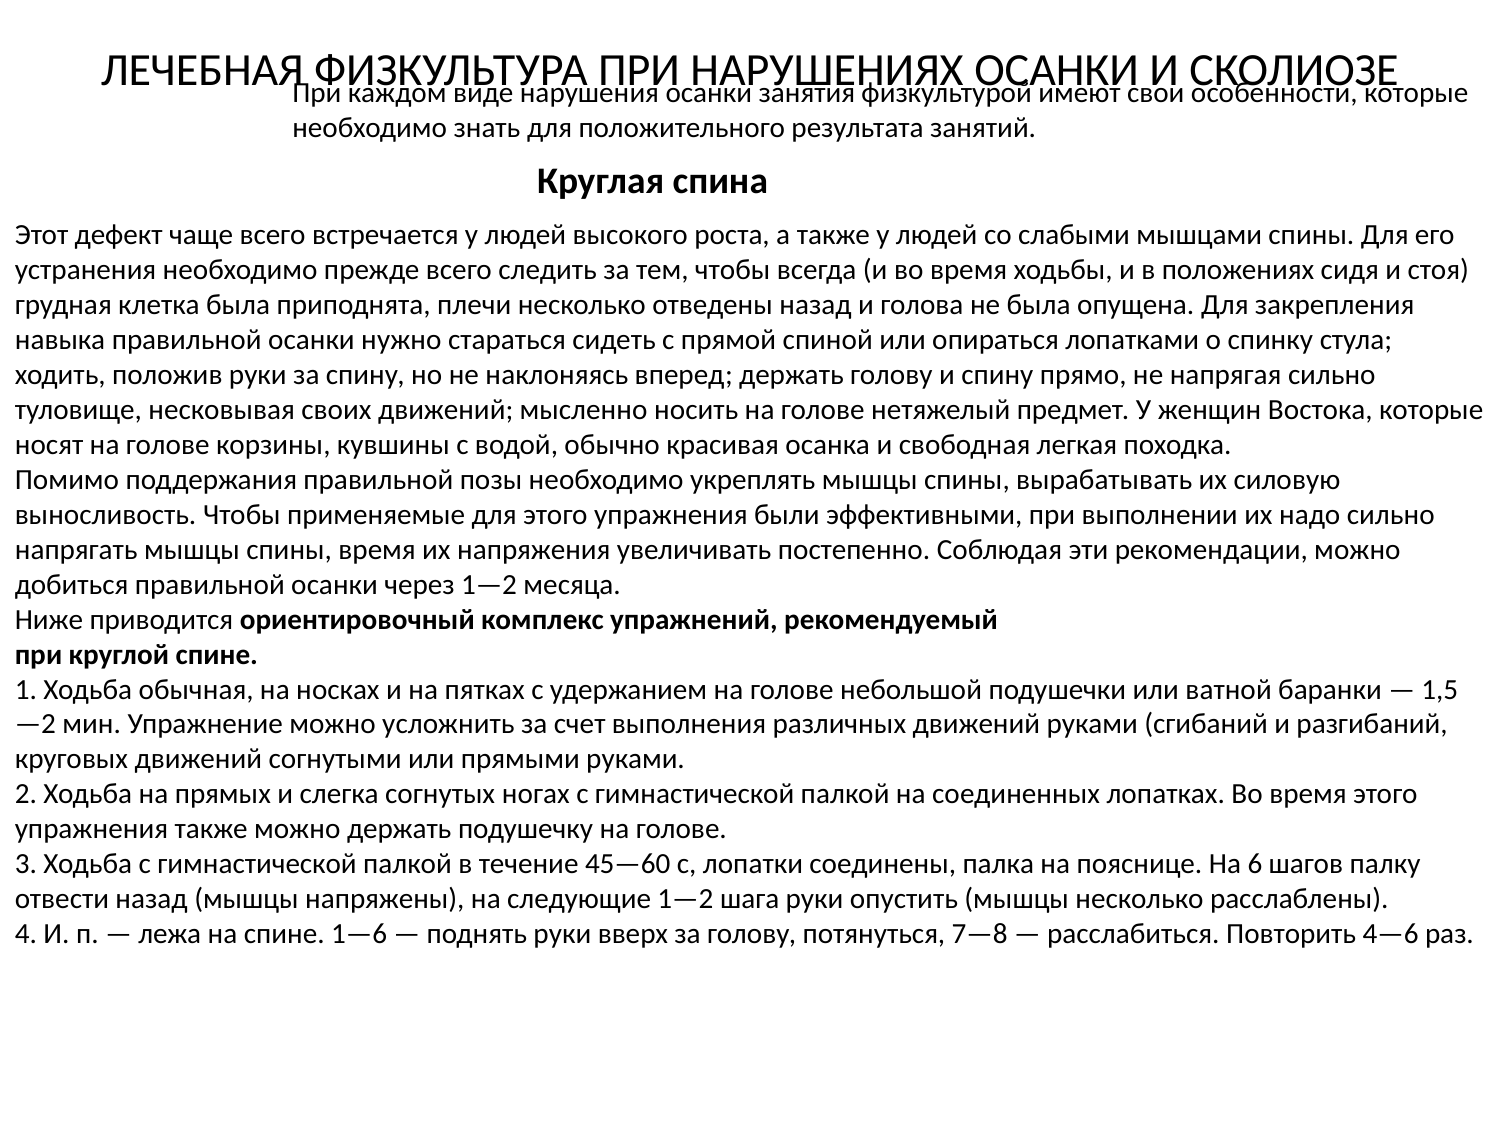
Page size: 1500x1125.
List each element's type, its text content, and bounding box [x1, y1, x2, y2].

text_box При каждом виде нарушения осанки занятия физкультурой имеют свои особенности, которые необходимо знать для положительного результата занятий. [277, 66, 1500, 196]
text_box Круглая спина [522, 148, 784, 208]
text_box Этот дефект чаще всего встречается у людей высокого роста, а также у людей со слабыми мышцами спины. Для его устранения необходимо прежде всего следить за тем, чтобы всегда (и во время ходьбы, и в положениях сидя и стоя) грудная клетка была приподнята, плечи несколько отведены назад и голова не была опущена. Для закрепления навыка правильной осанки нужно стараться сидеть с прямой спиной или опираться лопатками о спинку стула; ходить, положив руки за спину, но не наклоняясь вперед; держать голову и спину прямо, не напрягая сильно туловище, несковывая своих движений; мысленно носить на голове нетяжелый предмет. У женщин Востока, которые носят на голове корзины, кувшины с водой, обычно красивая осанка и свободная легкая походка. Помимо поддержания правильной позы необходимо укреплять мышцы спины, вырабатывать их силовую выносливость. Чтобы применяемые для этого упражнения были эффективными, при выполнении их надо сильно напрягать мышцы спины, время их напряжения увеличивать постепенно. Соблюдая эти рекомендации, можно добиться правильной осанки через 1—2 месяца. Ниже приводится ориентировочный комплекс упражнений, рекомендуемый при круглой спине. 1. Ходьба обычная, на носках и на пятках с удержанием на голове небольшой подушечки или ватной баранки — 1,5—2 мин. Упражнение можно усложнить за счет выполнения различных движений руками (сгибаний и разгибаний, круговых движений согнутыми или прямыми руками. 2. Ходьба на прямых и слегка согнутых ногах с гимнастической палкой на соединенных лопатках. Во время этого упражнения также можно держать подушечку на голове. 3. Ходьба с гимнастической палкой в течение 45—60 с, лопатки соединены, палка на пояснице. На 6 шагов палку отвести назад (мышцы напряжены), на следующие 1—2 шага руки опустить (мышцы несколько расслаблены). 4. И. п. — лежа на спине. 1—6 — поднять руки вверх за голову, потянуться, 7—8 — расслабиться. Повторить 4—6 раз. [0, 208, 1500, 992]
title ЛЕЧЕБНАЯ ФИЗКУЛЬТУРА ПРИ НАРУШЕНИЯХ ОСАНКИ И СКОЛИОЗЕ [0, 30, 1500, 194]
